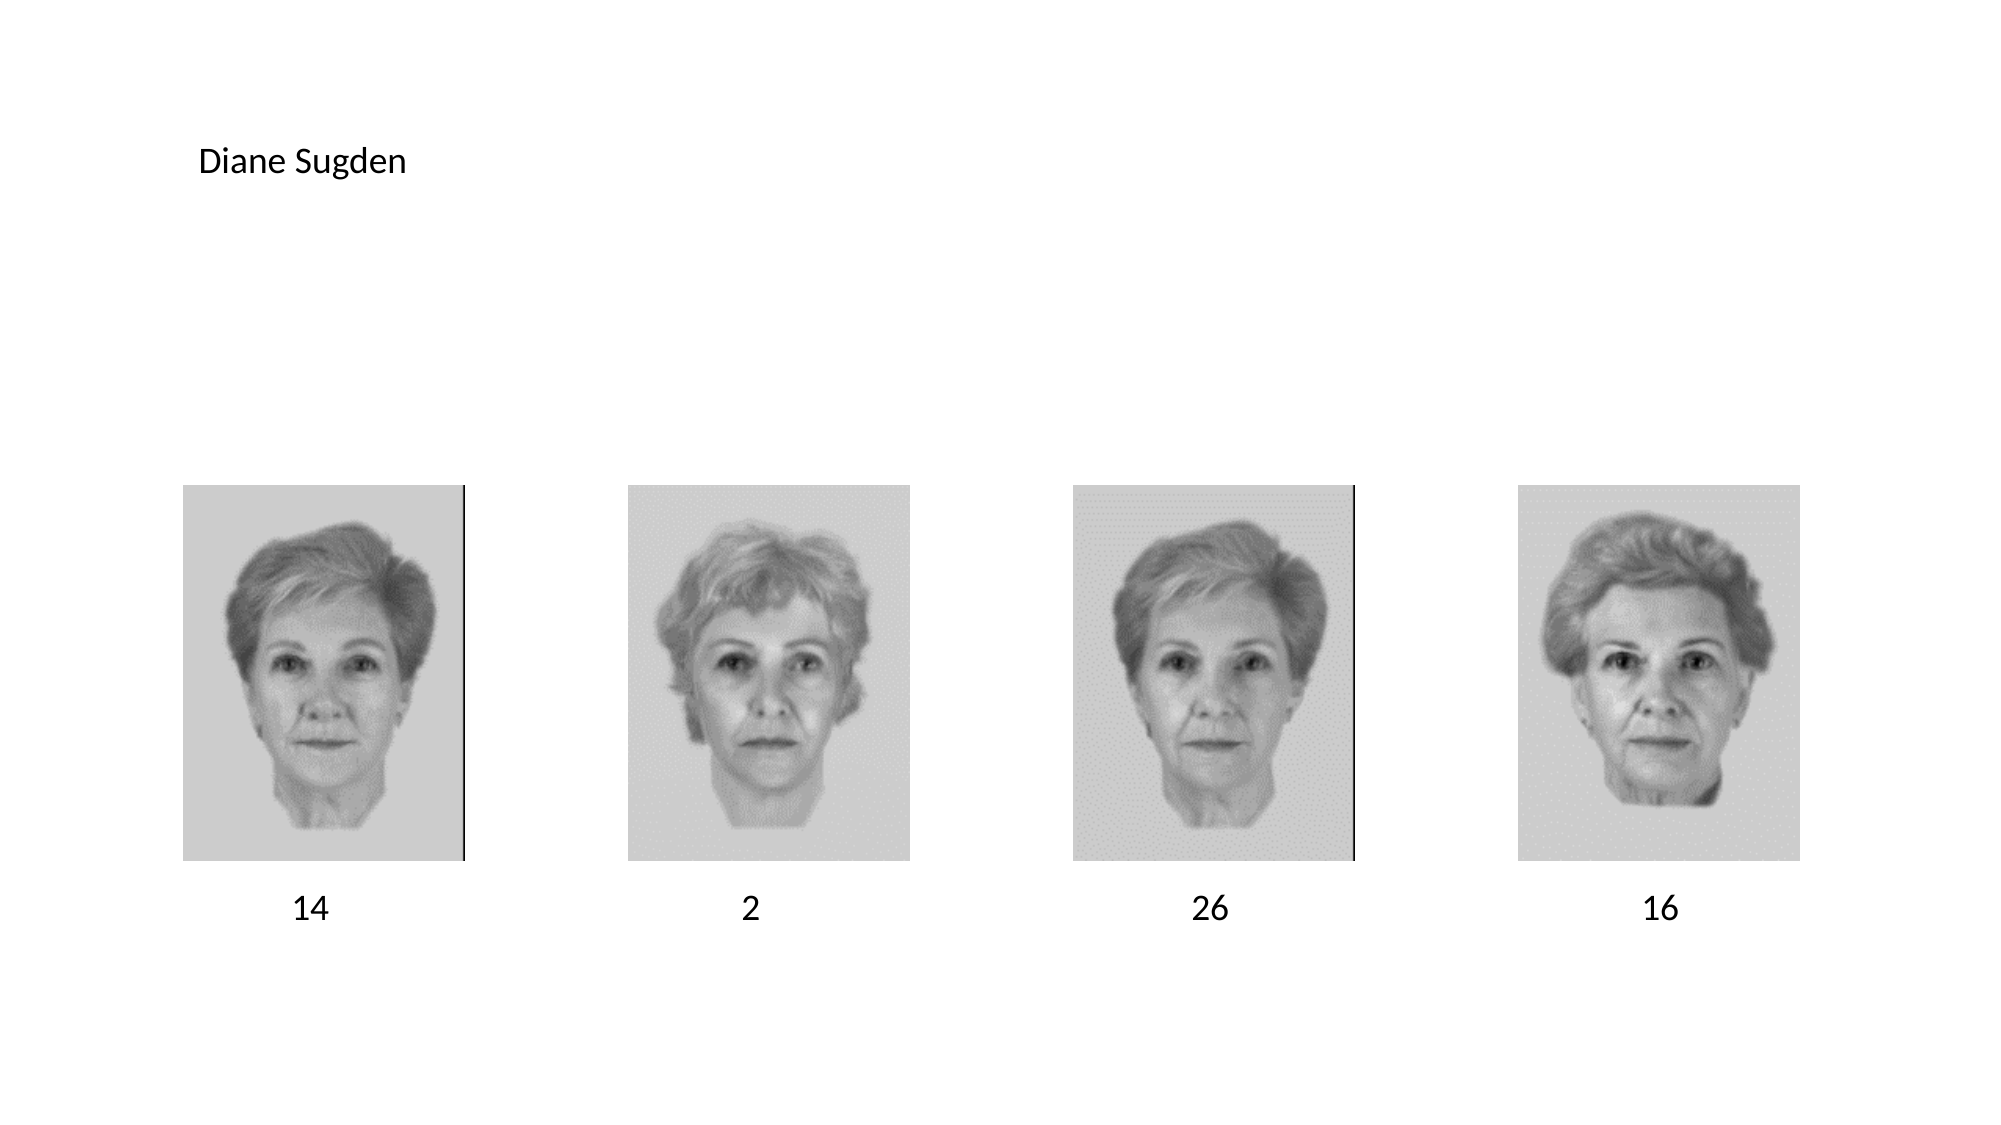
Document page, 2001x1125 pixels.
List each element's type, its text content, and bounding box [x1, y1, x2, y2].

text_box 14 2 26 16 [276, 875, 1712, 935]
picture [183, 485, 465, 861]
picture [1518, 485, 1800, 861]
text_box Diane Sugden [183, 128, 1184, 189]
picture [1073, 485, 1355, 861]
picture [628, 485, 910, 861]
